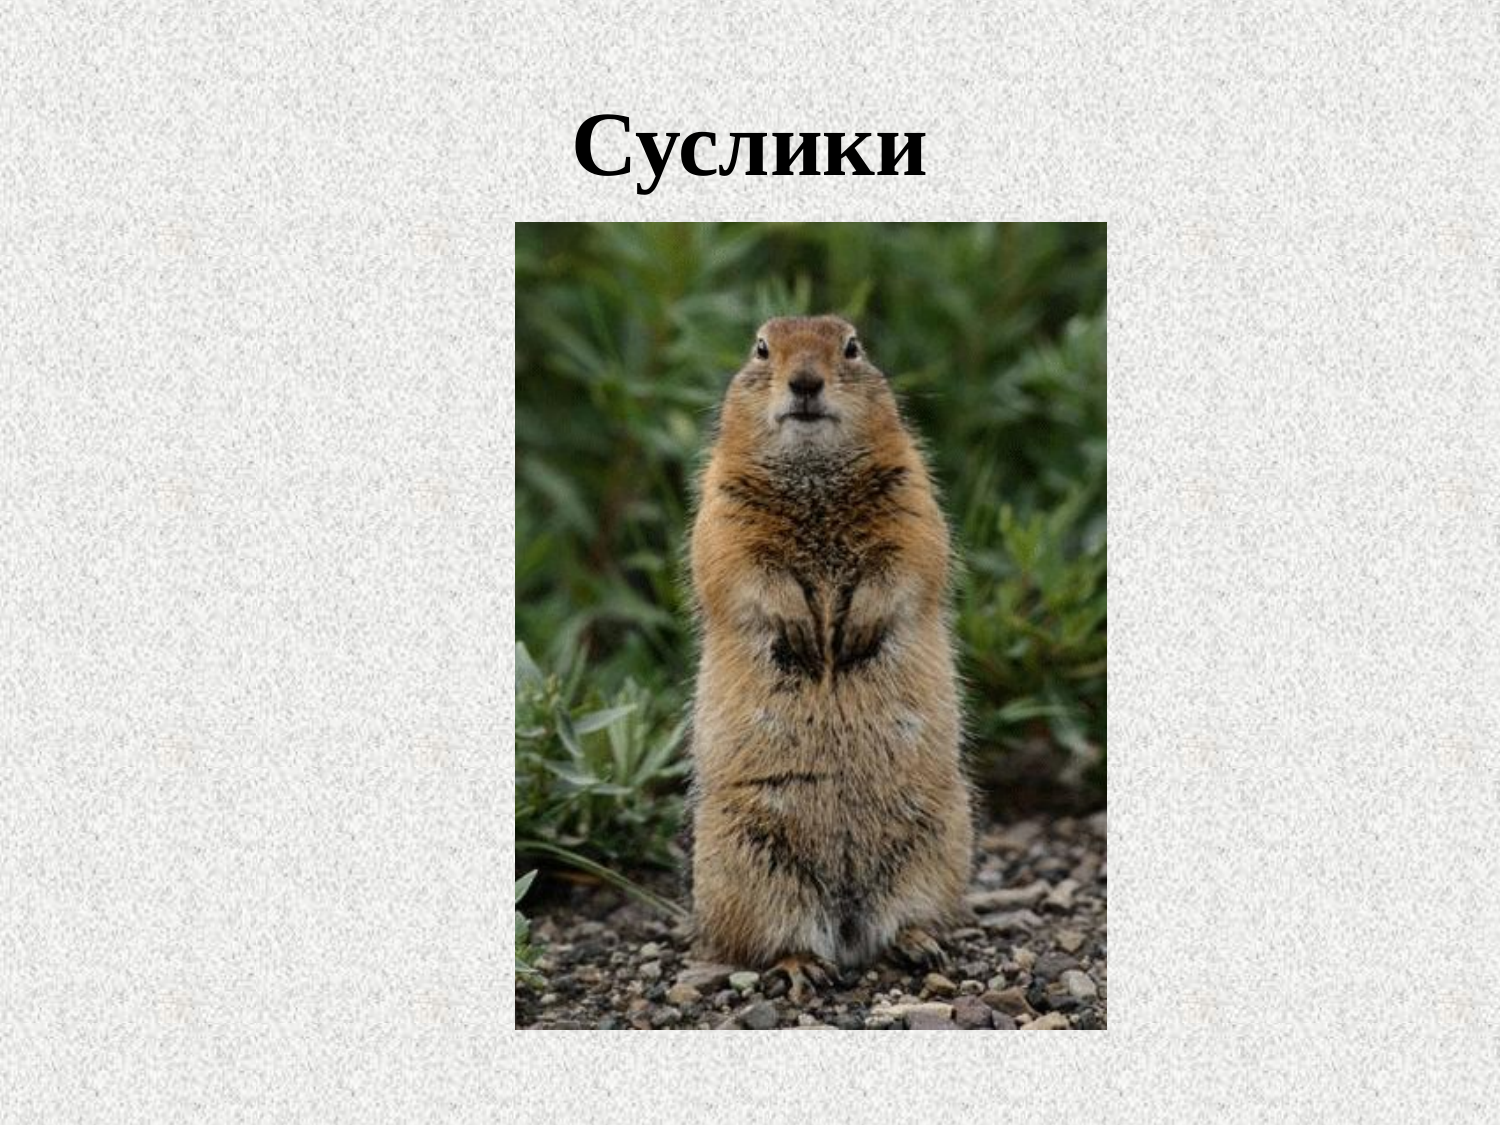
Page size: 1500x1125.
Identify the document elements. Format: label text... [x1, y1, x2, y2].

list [515, 222, 1107, 1030]
title Суслики [74, 44, 1426, 233]
picture [0, 0, 1500, 1125]
